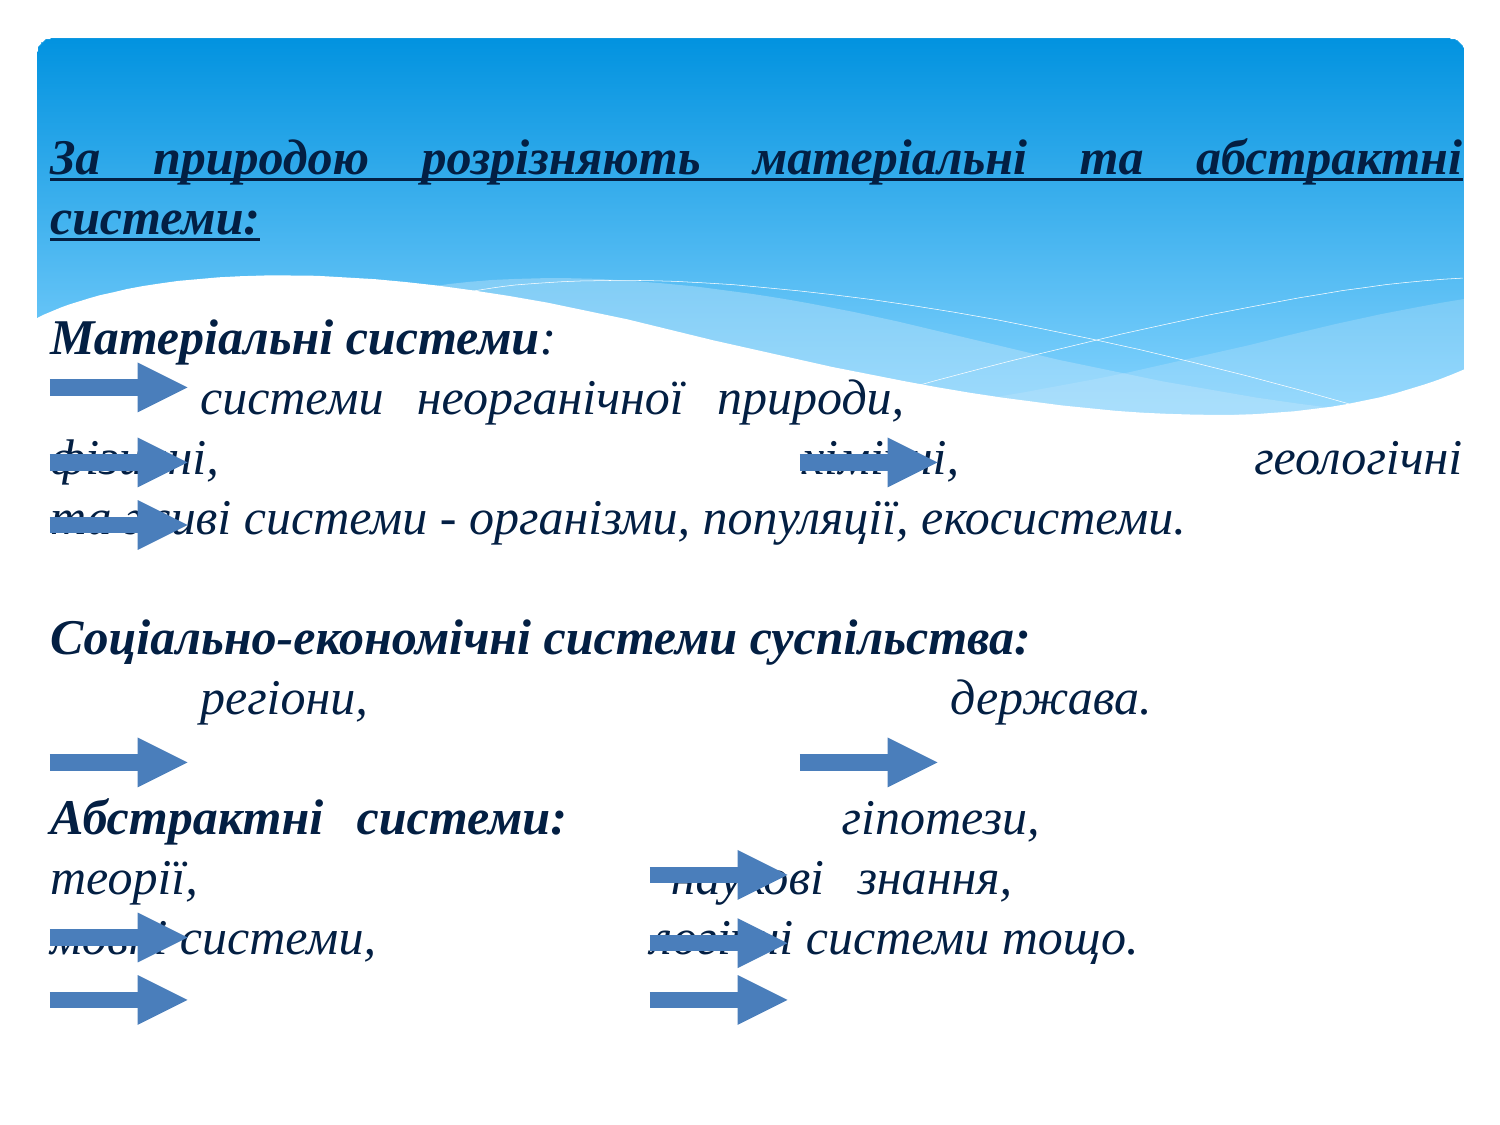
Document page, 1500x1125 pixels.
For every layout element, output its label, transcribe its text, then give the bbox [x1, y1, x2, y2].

picture [37, 88, 1464, 317]
list За природою розрізняють матеріальні та абстрактні системи: Матеріальні системи: системи неорганічної природи, фізичні, хімічні, геологічні та живі системи - організми, популяції, екосистеми. Соціально-економічні системи суспільства: регіони, держава. Абстрактні системи: гіпотези, теорії, наукові знання, мовні системи, логічні системи тощо. [50, 125, 1463, 1125]
picture [1451, 37, 1464, 46]
picture [37, 37, 50, 46]
